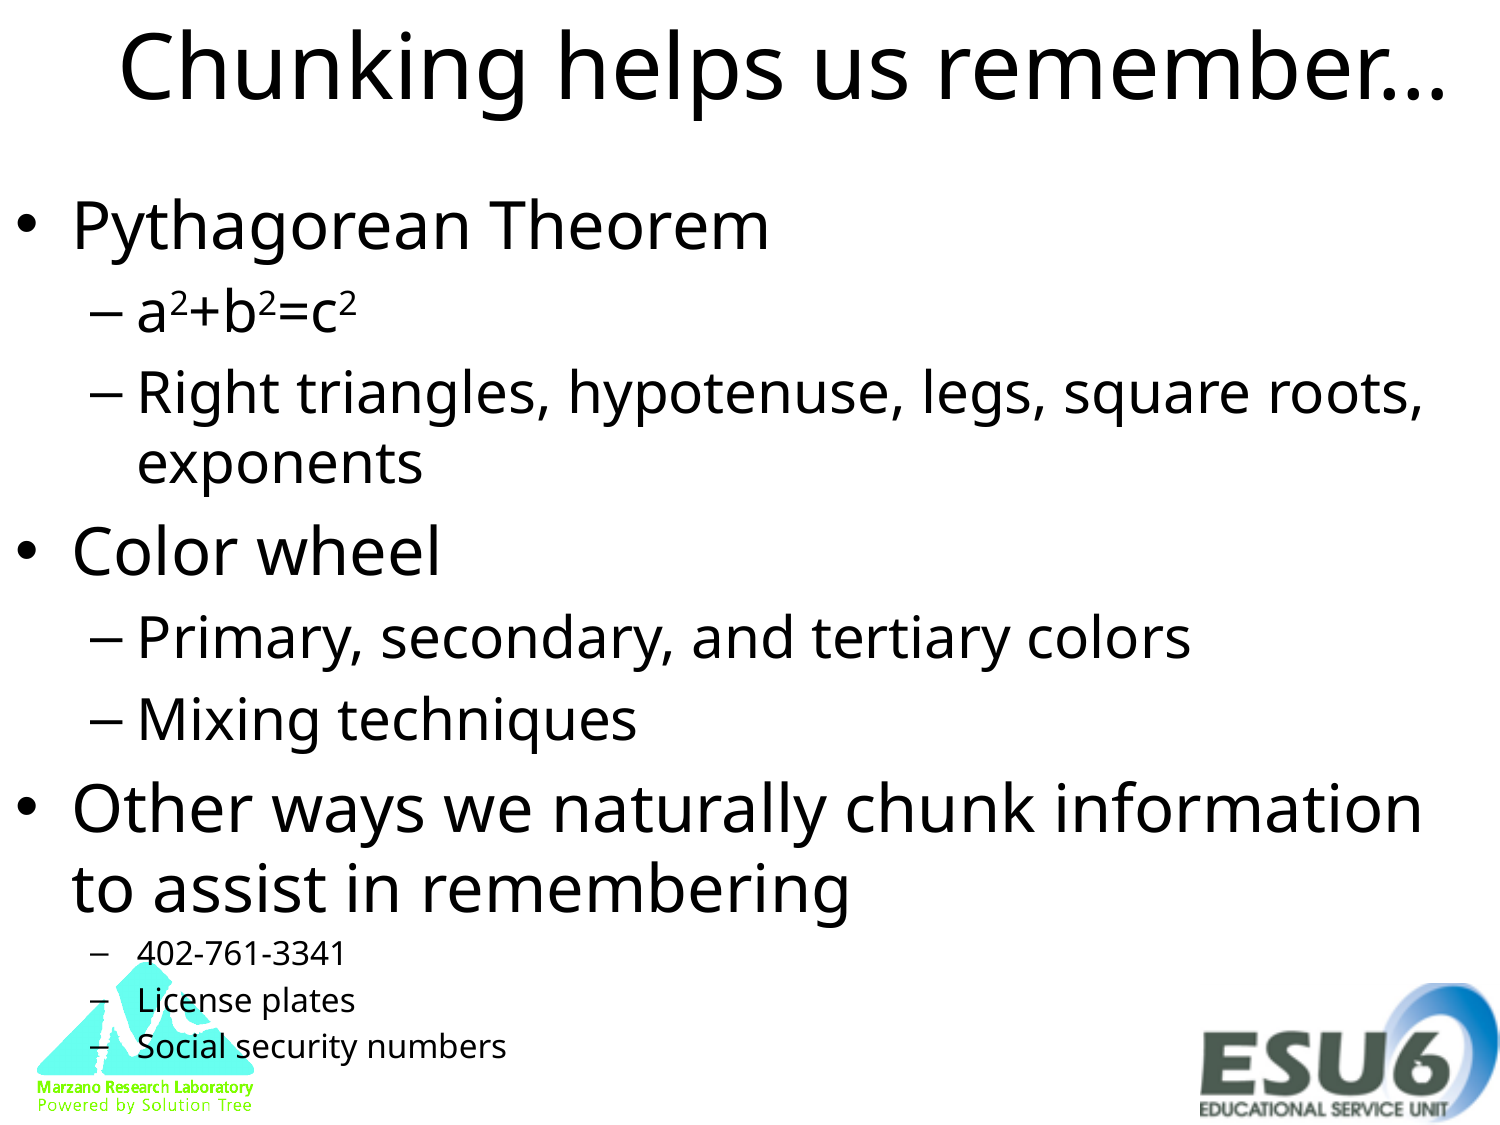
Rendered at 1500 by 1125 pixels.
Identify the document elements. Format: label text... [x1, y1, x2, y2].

title Chunking helps us remember… [75, 0, 1500, 188]
list Pythagorean Theorem a2+b2=c2 Right triangles, hypotenuse, legs, square roots, exponents Color wheel Primary, secondary, and tertiary colors Mixing techniques Other ways we naturally chunk information to assist in remembering 402-761-3341 License plates Social security numbers [0, 174, 1475, 1075]
picture [1200, 983, 1500, 1125]
picture [37, 1075, 254, 1114]
